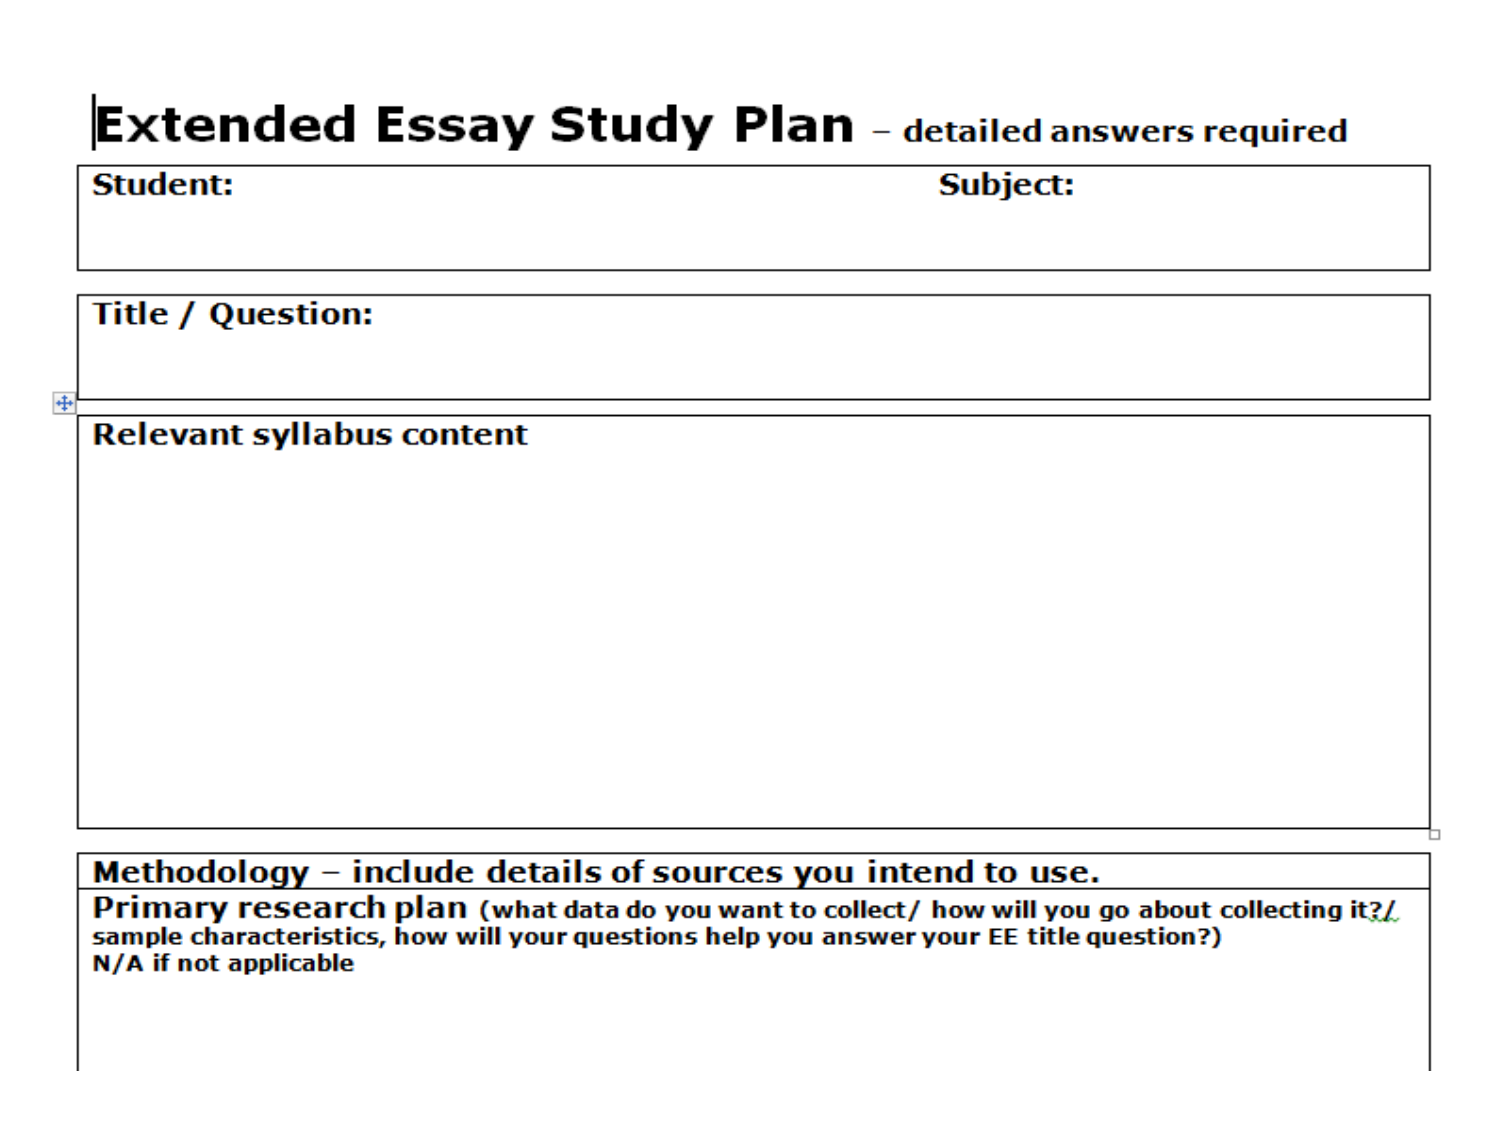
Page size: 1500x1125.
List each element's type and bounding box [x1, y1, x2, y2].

picture [0, 89, 1500, 1071]
